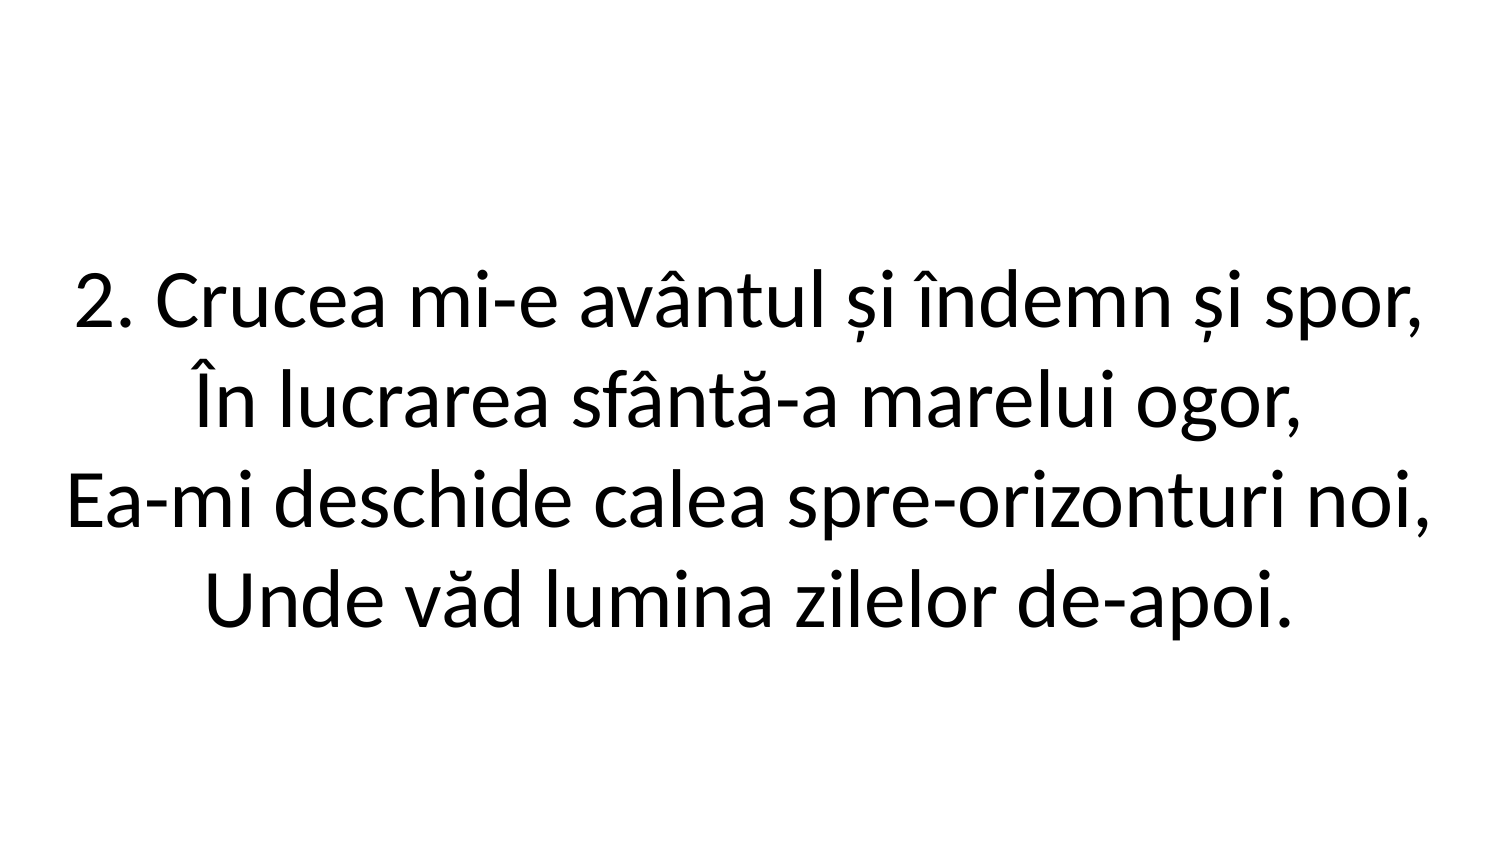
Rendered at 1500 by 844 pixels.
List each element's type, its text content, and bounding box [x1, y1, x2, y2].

text_box 2. Crucea mi-e avântul și îndemn și spor, În lucrarea sfântă-a marelui ogor, Ea-mi deschide calea spre-orizonturi noi, Unde văd lumina zilelor de-apoi. [50, 192, 1450, 652]
